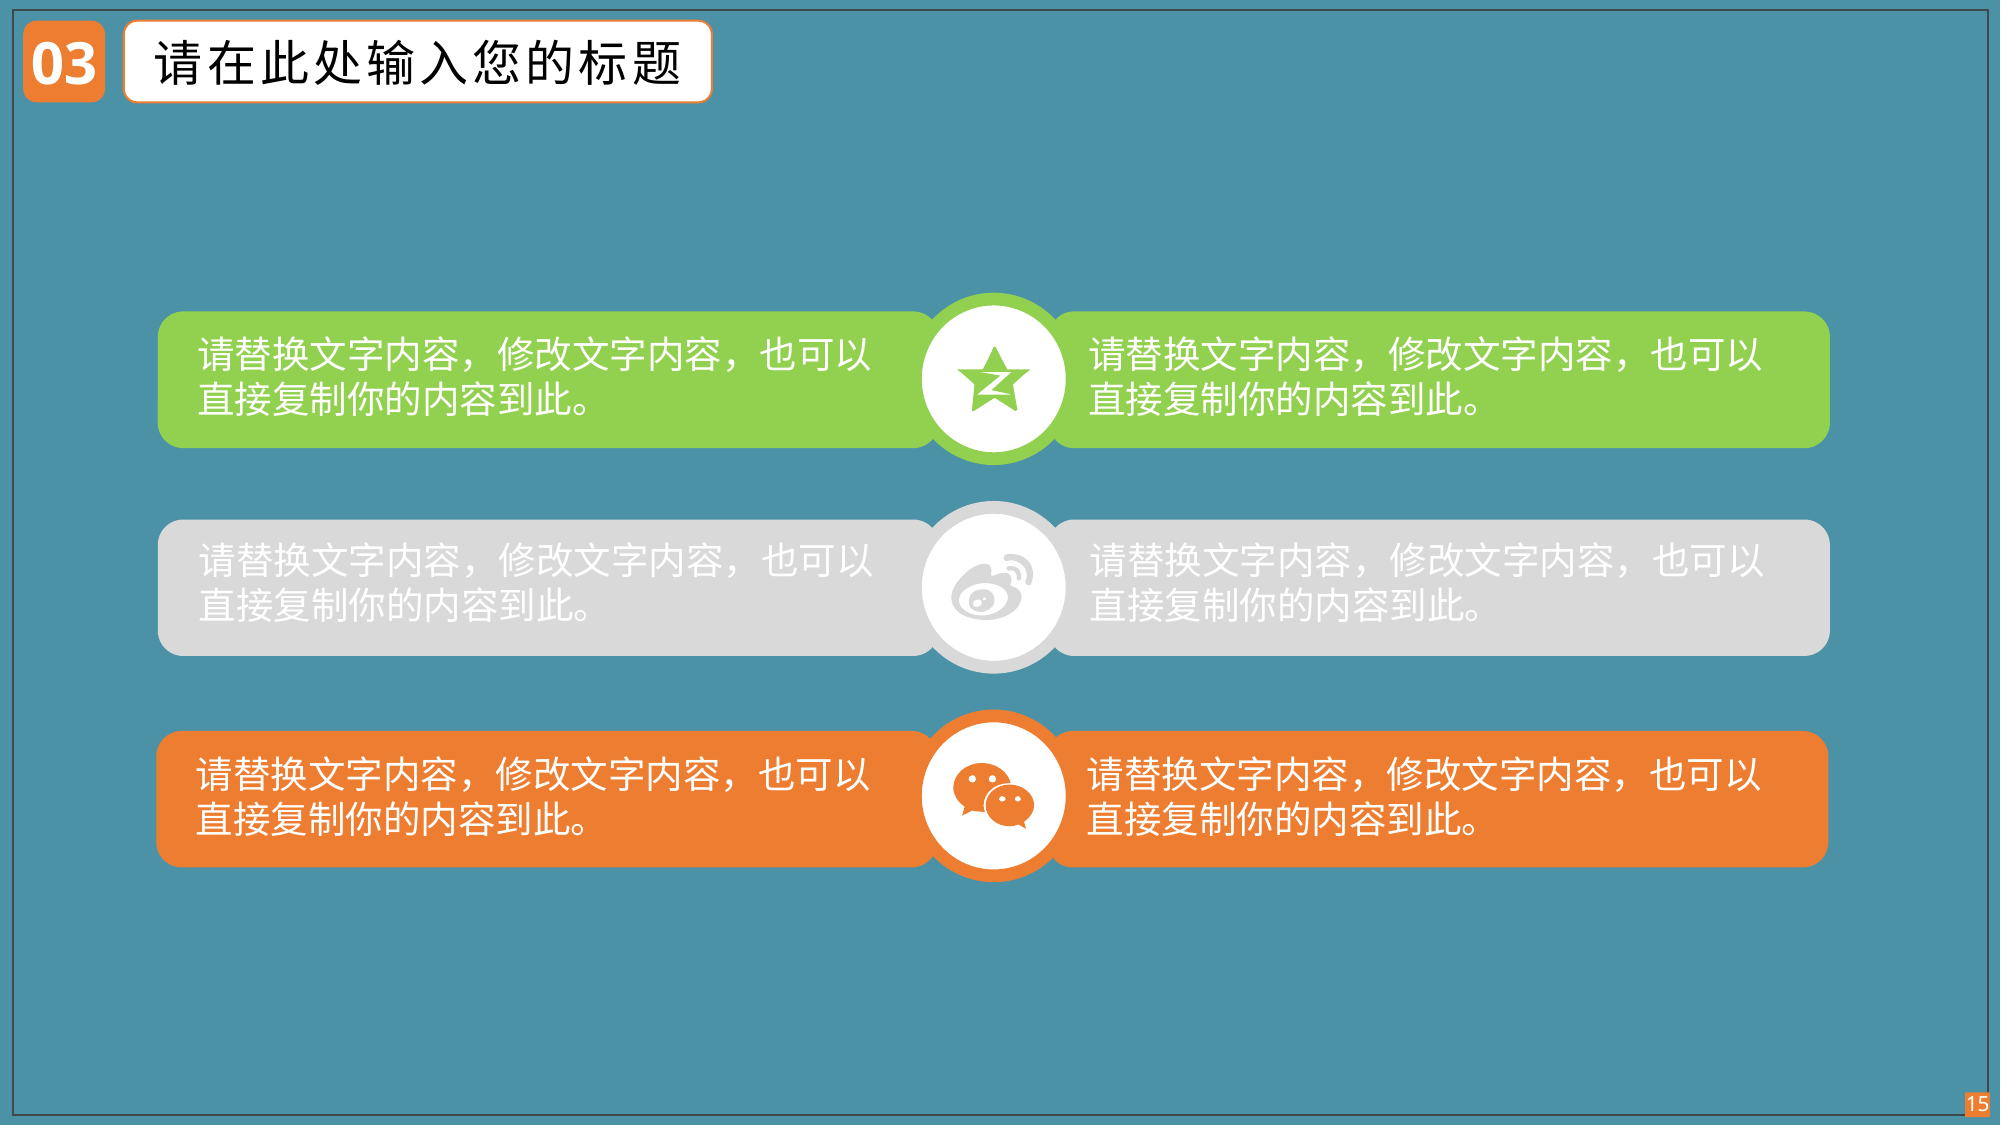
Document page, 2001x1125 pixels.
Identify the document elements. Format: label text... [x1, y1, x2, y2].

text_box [915, 507, 1073, 668]
text_box [12, 9, 1989, 1116]
text_box 请替换文字内容，修改文字内容，也可以直接复制你的内容到此。 [184, 529, 909, 635]
text_box 15 [1944, 1091, 2000, 1118]
text_box 请替换文字内容，修改文字内容，也可以直接复制你的内容到此。 [1073, 743, 1796, 849]
text_box [155, 729, 915, 869]
text_box [1073, 729, 1830, 869]
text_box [915, 715, 1073, 876]
text_box [1073, 310, 1831, 450]
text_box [915, 299, 1073, 459]
text_box [156, 310, 915, 450]
text_box [156, 518, 915, 658]
text_box 请替换文字内容，修改文字内容，也可以直接复制你的内容到此。 [1073, 324, 1798, 429]
text_box 请替换文字内容，修改文字内容，也可以直接复制你的内容到此。 [182, 324, 907, 429]
text_box [1073, 518, 1831, 658]
text_box 请替换文字内容，修改文字内容，也可以直接复制你的内容到此。 [1075, 529, 1800, 635]
text_box 请替换文字内容，修改文字内容，也可以直接复制你的内容到此。 [181, 743, 905, 849]
